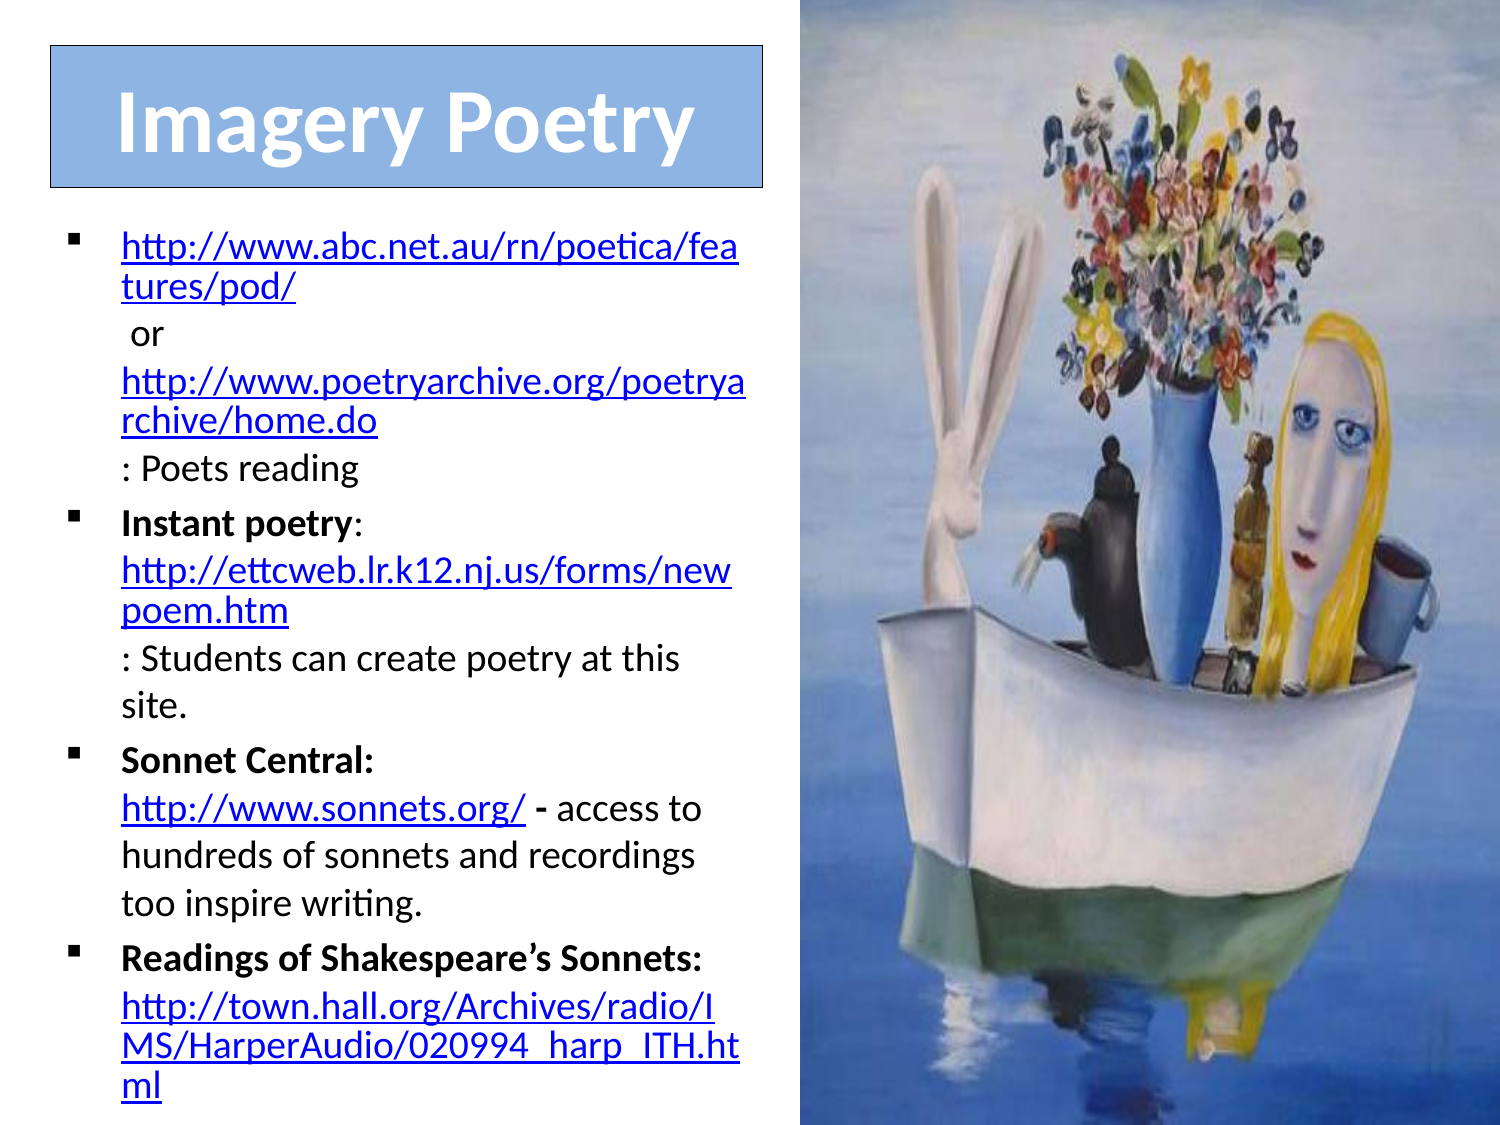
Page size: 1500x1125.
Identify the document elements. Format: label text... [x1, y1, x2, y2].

picture [799, 0, 1500, 1125]
list http://www.abc.net.au/rn/poetica/features/pod/ or http://www.poetryarchive.org/poetryarchive/home.do: Poets reading Instant poetry: http://ettcweb.lr.k12.nj.us/forms/newpoem.htm: Students can create poetry at this site. Sonnet Central: http://www.sonnets.org/ - access to hundreds of sonnets and recordings too inspire writing. Readings of Shakespeare’s Sonnets: http://town.hall.org/Archives/radio/IMS/HarperAudio/020994_harp_ITH.html http://www.poetryfoundation.org/ [50, 212, 763, 1075]
title Imagery Poetry [50, 45, 763, 188]
